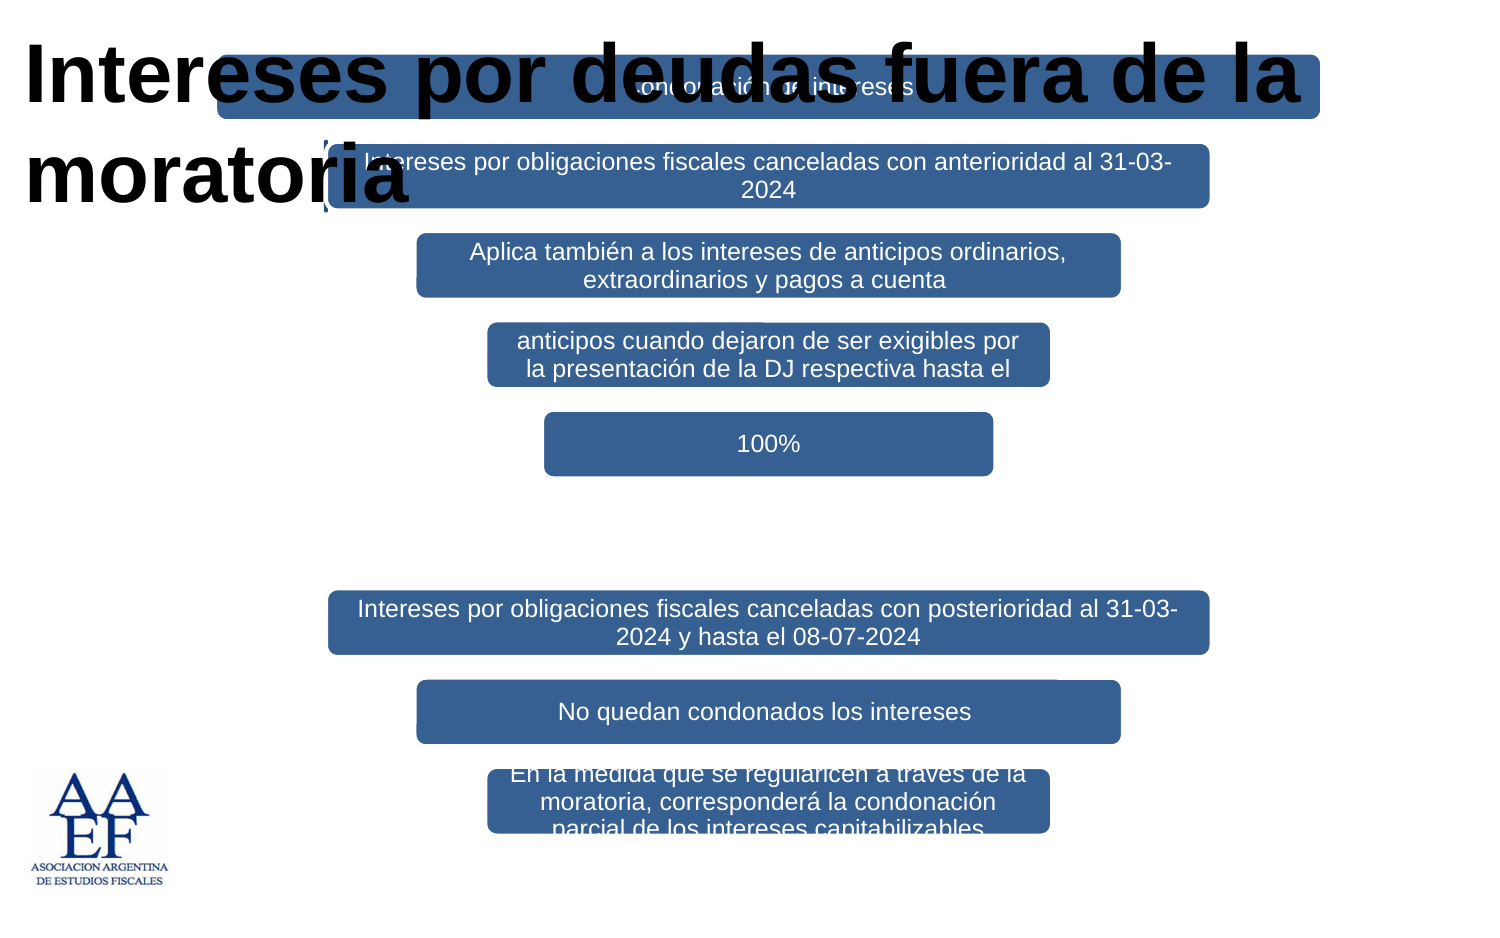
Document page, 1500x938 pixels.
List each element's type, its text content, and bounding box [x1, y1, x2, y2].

text_box Intereses por deudas fuera de la moratoria [10, 11, 1488, 227]
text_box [76, 52, 1461, 938]
picture [28, 768, 171, 895]
